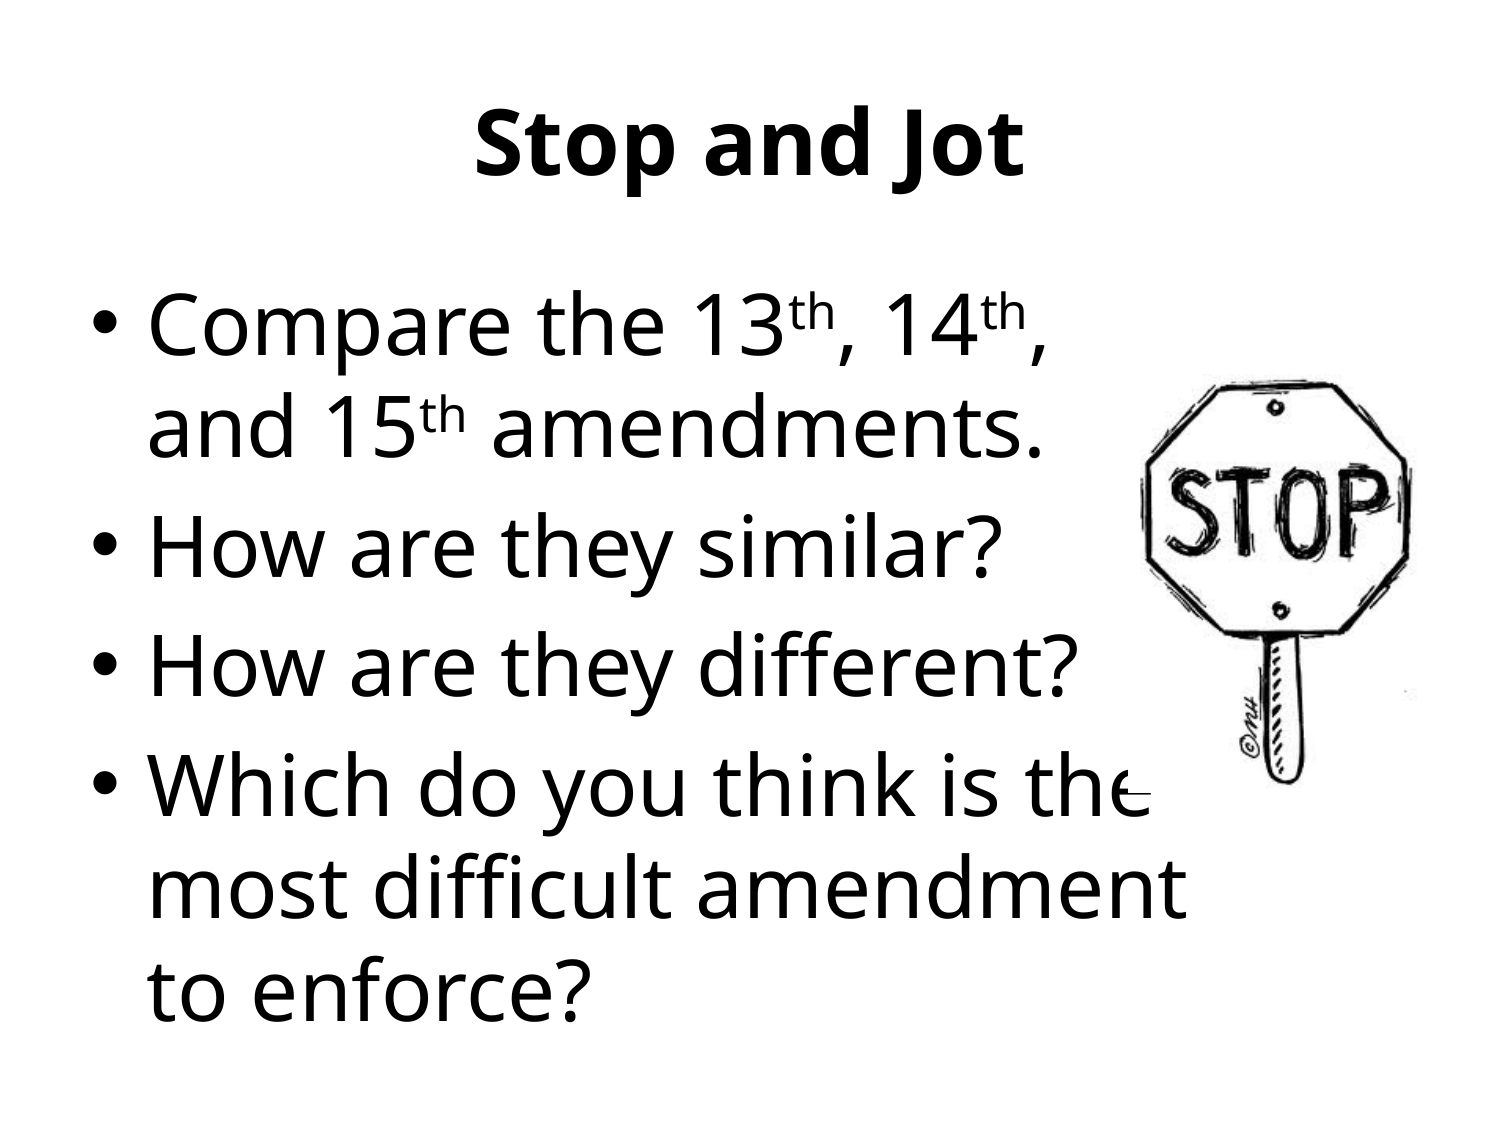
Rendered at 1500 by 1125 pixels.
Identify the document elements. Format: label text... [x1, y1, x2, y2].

title Stop and Jot [75, 45, 1425, 233]
list Compare the 13th, 14th, and 15th amendments. How are they similar? How are they different? Which do you think is the most difficult amendment to enforce? [75, 262, 1208, 1069]
picture [1128, 373, 1426, 793]
